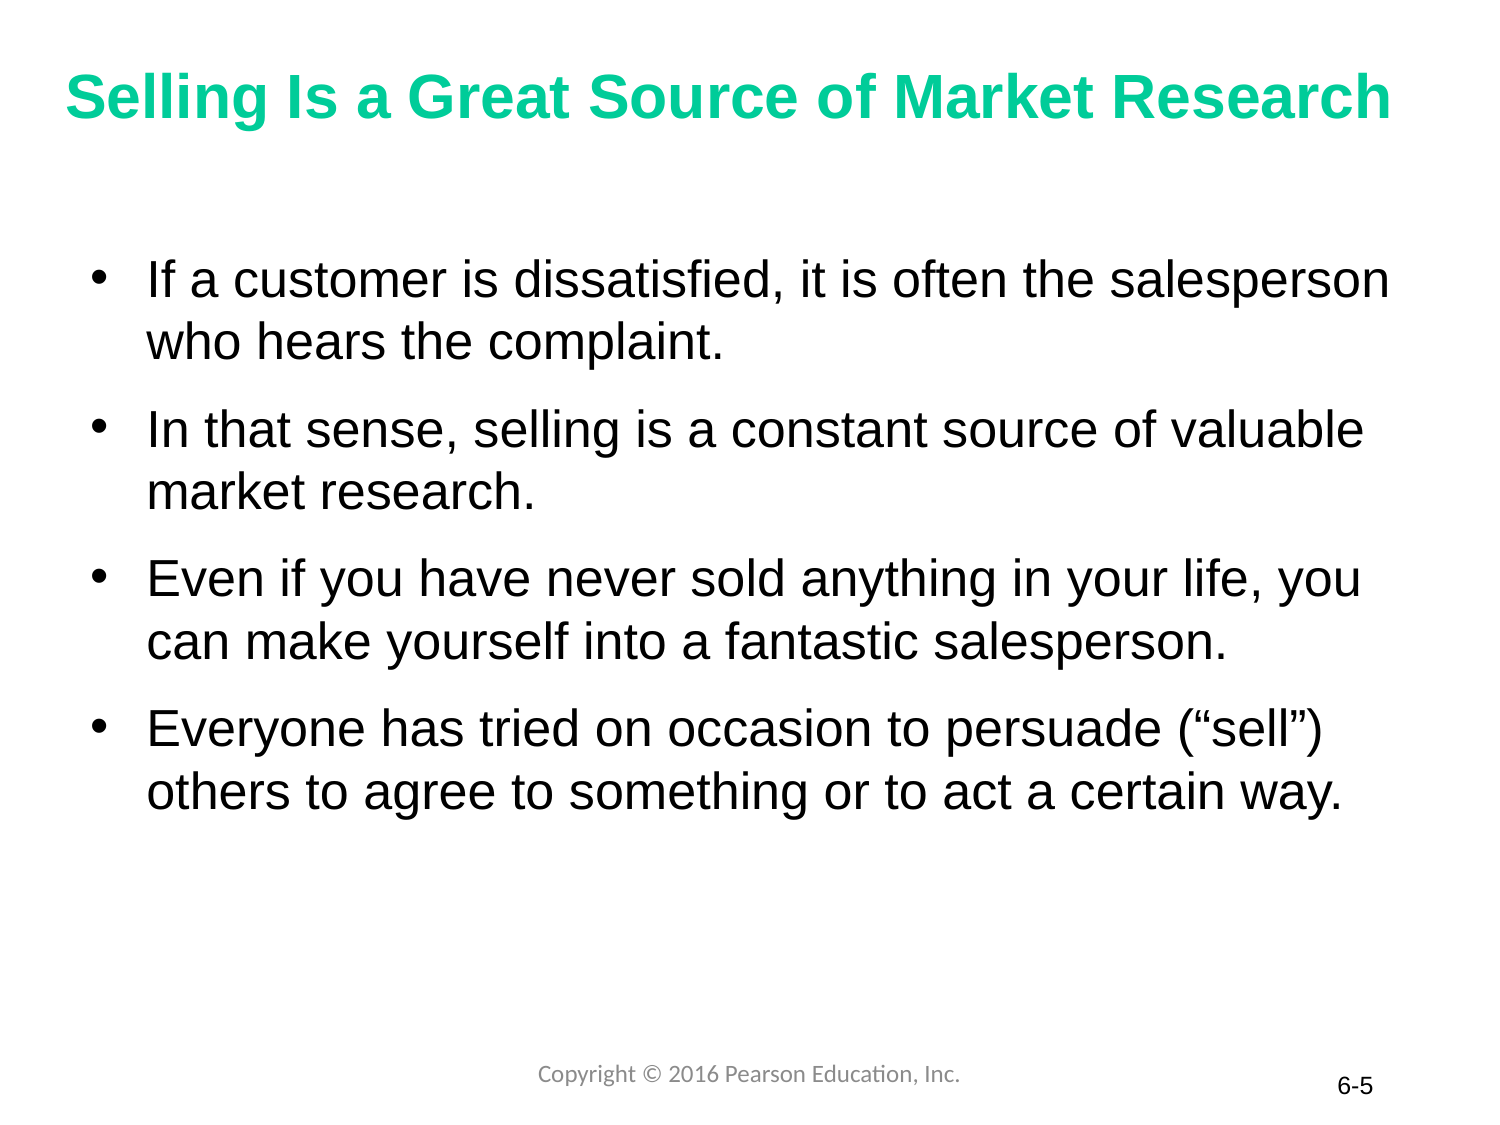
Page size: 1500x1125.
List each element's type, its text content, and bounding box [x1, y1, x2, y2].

title Selling Is a Great Source of Market Research [50, 0, 1460, 188]
list If a customer is dissatisfied, it is often the salesperson who hears the complaint. In that sense, selling is a constant source of valuable market research. Even if you have never sold anything in your life, you can make yourself into a fantastic salesperson. Everyone has tried on occasion to persuade (“sell”) others to agree to something or to act a certain way. [75, 237, 1425, 980]
footer Copyright © 2016 Pearson Education, Inc. [512, 1042, 988, 1103]
